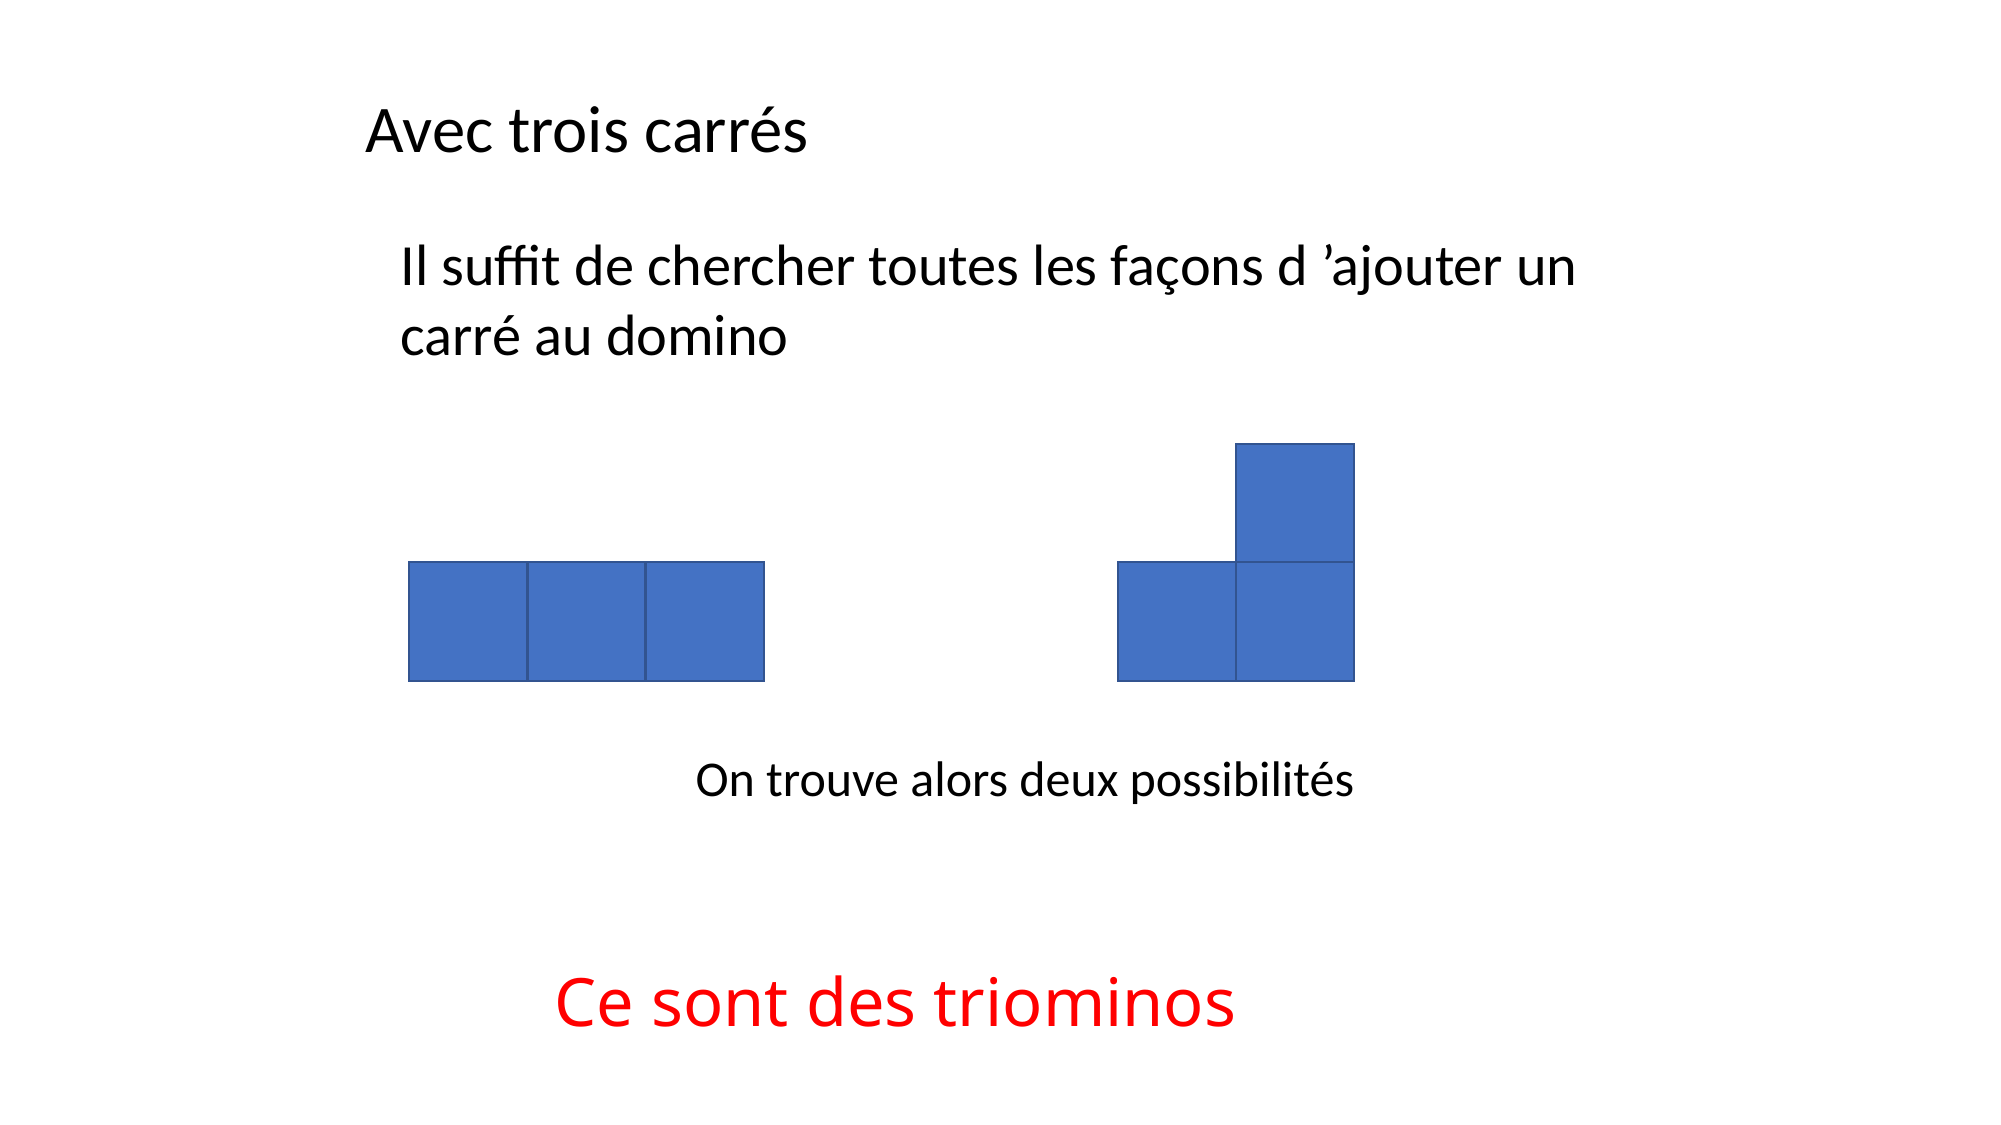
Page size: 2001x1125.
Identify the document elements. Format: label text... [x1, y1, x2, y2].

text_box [1118, 562, 1355, 681]
text_box On trouve alors deux possibilités [680, 739, 1444, 815]
text_box Ce sont des triominos [539, 952, 1390, 1047]
text_box Il suffit de chercher toutes les façons d ’ajouter un carré au domino [385, 219, 1662, 375]
text_box [644, 561, 765, 682]
text_box Avec trois carrés [350, 78, 847, 173]
text_box [1235, 443, 1355, 562]
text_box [409, 562, 646, 681]
